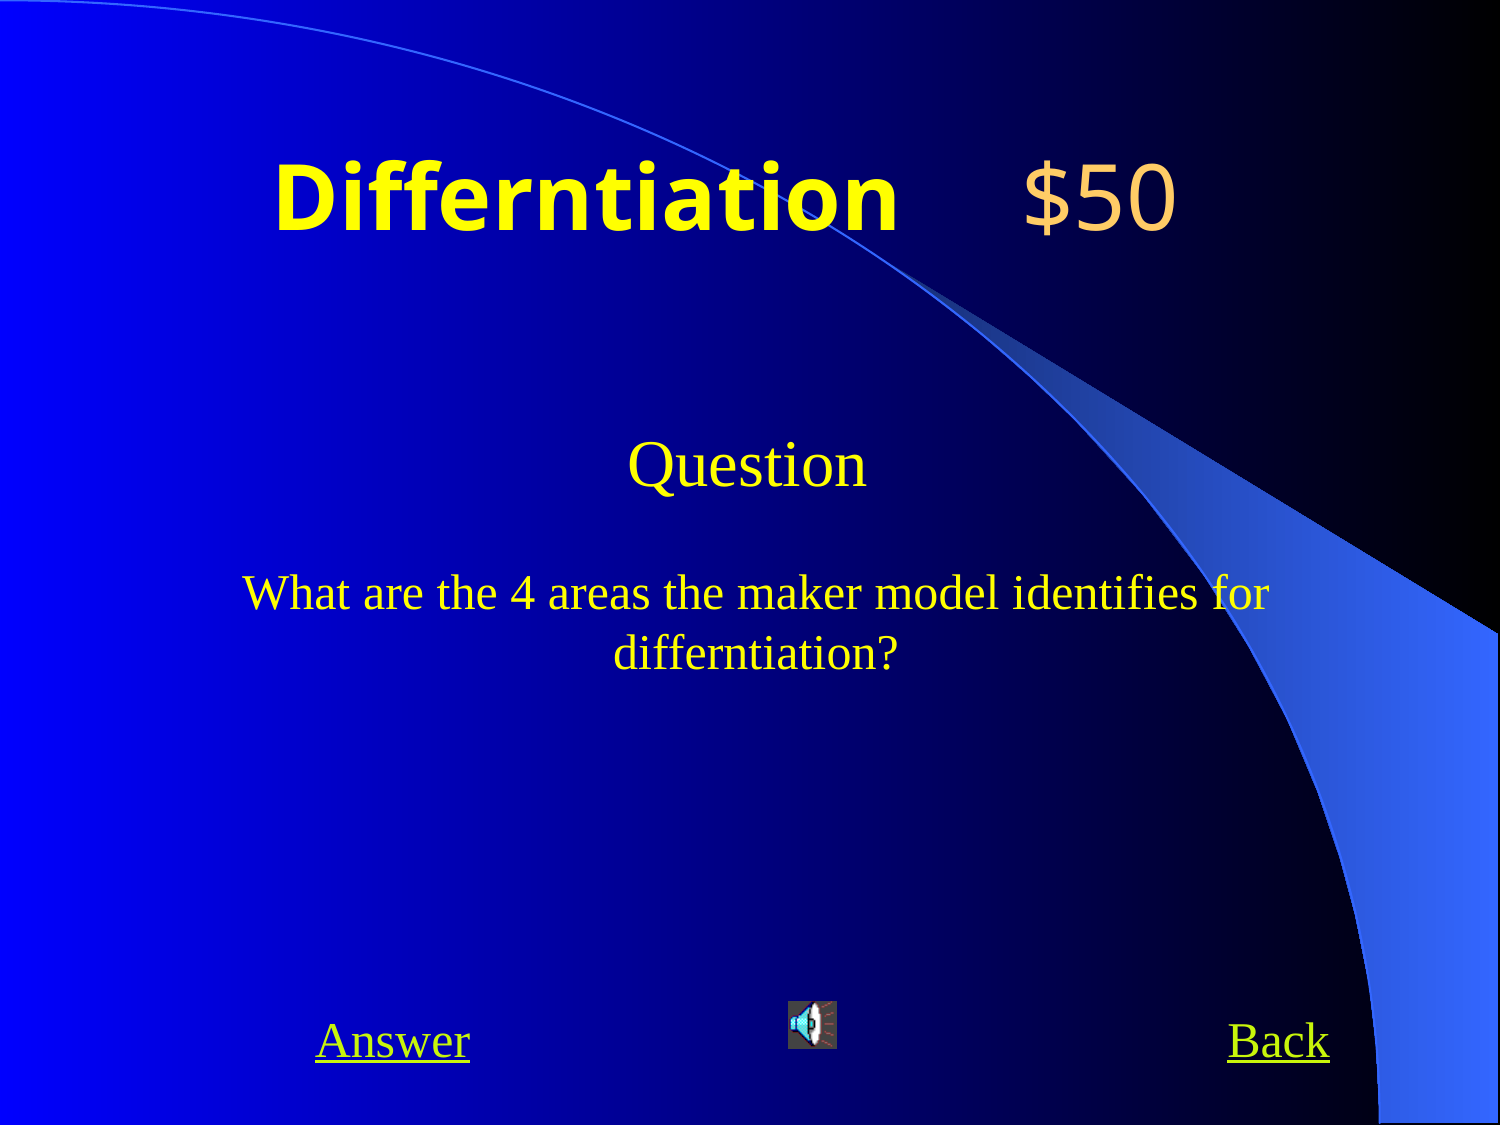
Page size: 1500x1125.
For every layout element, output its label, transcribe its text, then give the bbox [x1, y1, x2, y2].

text_box Question What are the 4 areas the maker model identifies for differntiation? [99, 412, 1413, 748]
text_box Answer [300, 999, 625, 1075]
text_box Back [1212, 999, 1438, 1075]
picture [787, 999, 838, 1051]
title Differntiation $50 [87, 99, 1363, 288]
